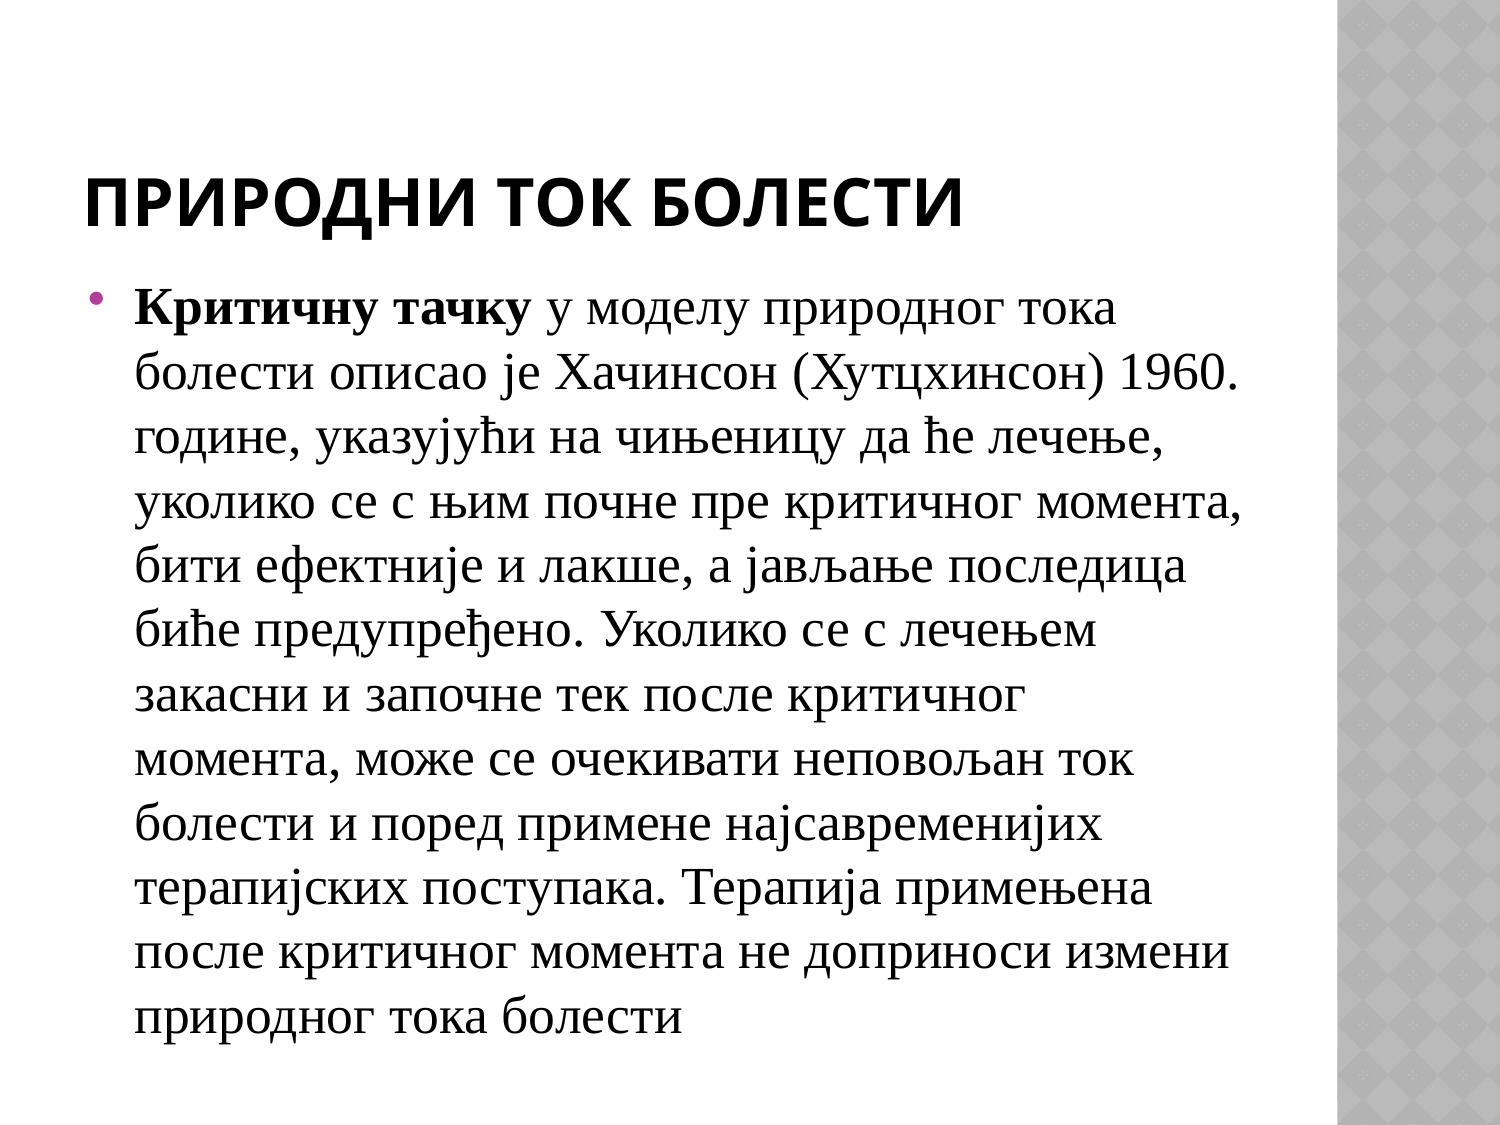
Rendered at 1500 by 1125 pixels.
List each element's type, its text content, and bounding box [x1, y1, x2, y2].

list Критичну тачку у моделу природног тока болести описао је Хачинсон (Хутцхинсон) 1960. године, указујући на чињеницу да ће лечење, уколико се с њим почне пре критичног момента, бити ефектније и лакше, а јављање последица биће предупређено. Уколико се с лечењем закасни и започне тек после критичног момента, може се очекивати неповољан ток болести и поред примене најсавременијих терапијских поступака. Терапија примењена после критичног момента не доприноси измени природног тока болести [75, 264, 1263, 1059]
title ПРИРОДНИ ТОК БОЛЕСТИ [75, 52, 1263, 240]
